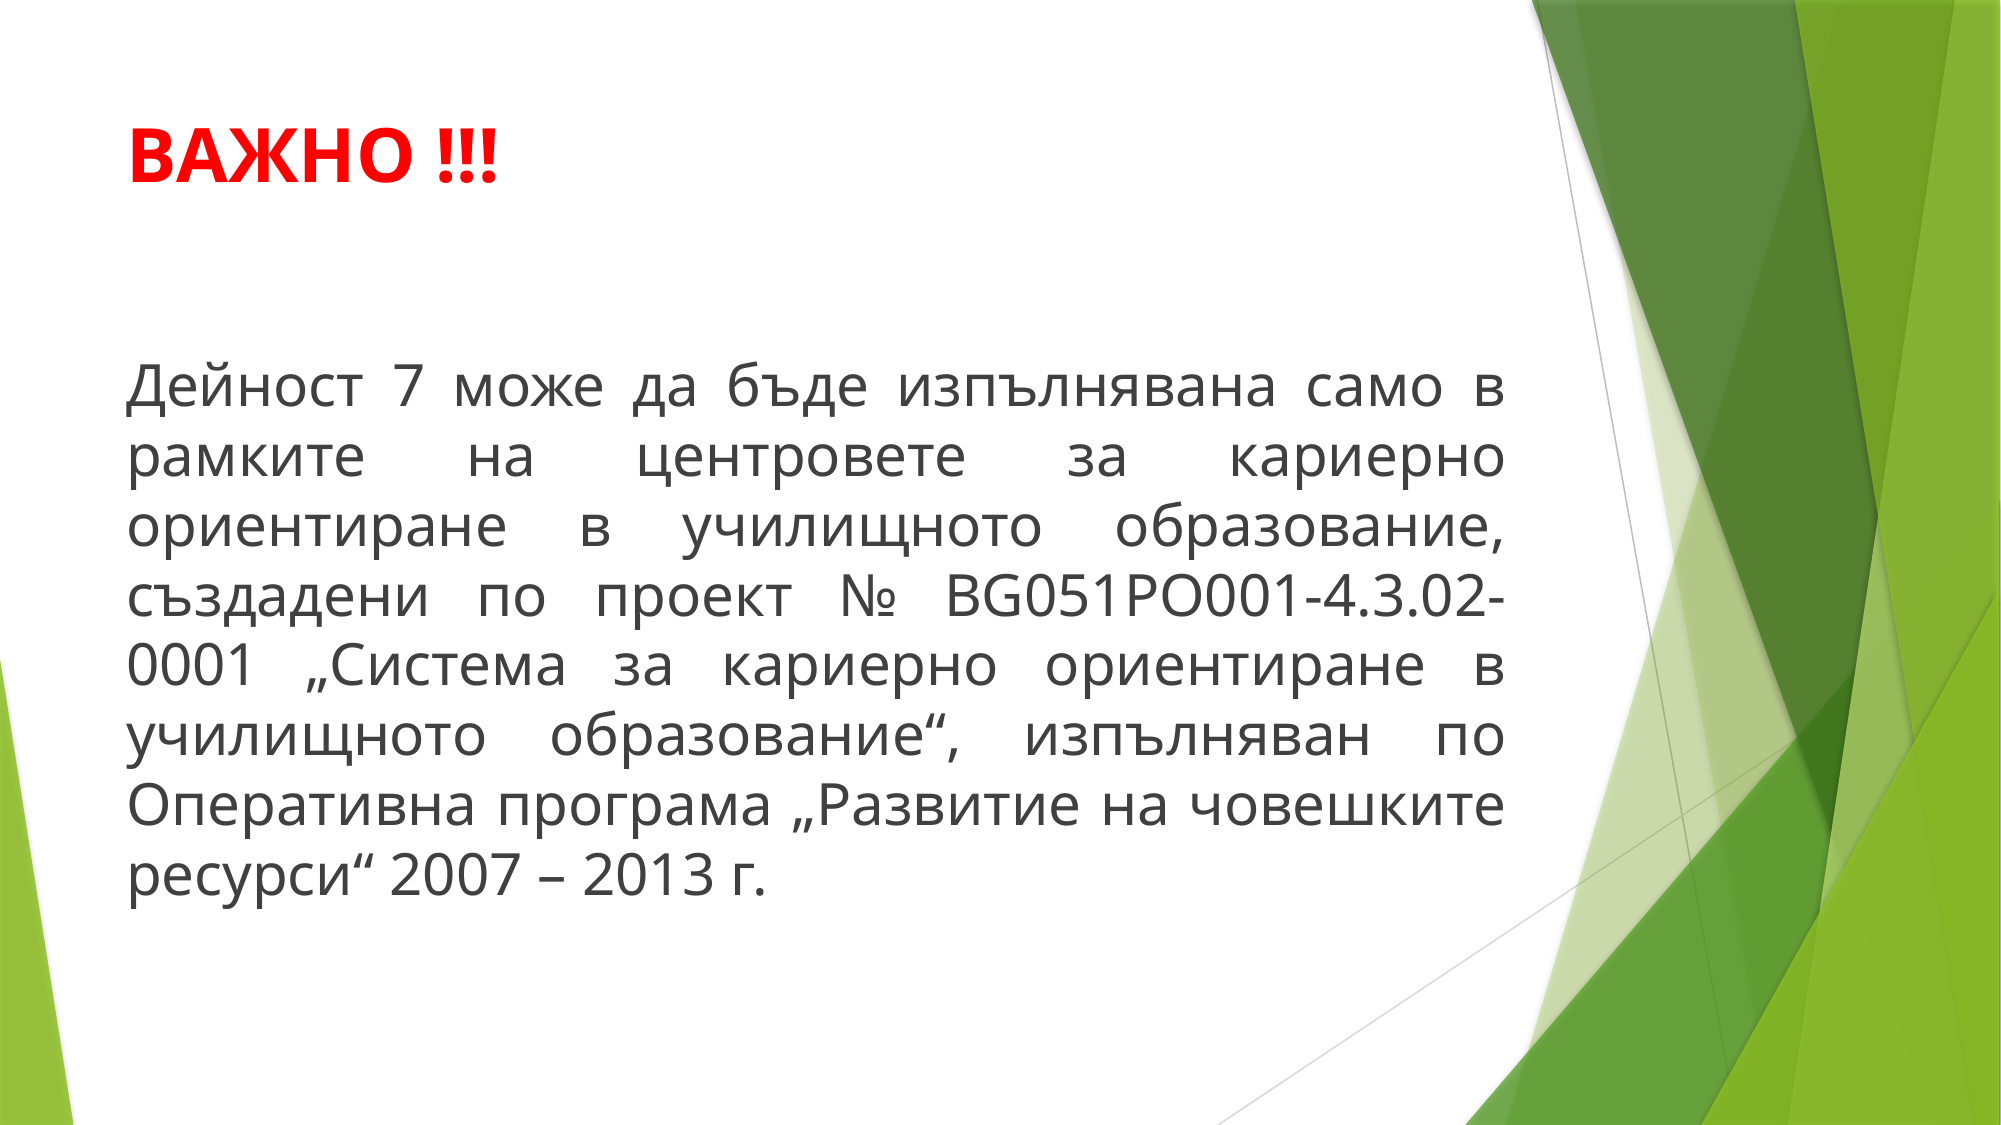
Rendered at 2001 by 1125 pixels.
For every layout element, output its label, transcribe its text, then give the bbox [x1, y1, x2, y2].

list Дейност 7 може да бъде изпълнявана само в рамките на центровете за кариерно ориентиране в училищното образование, създадени по проект № BG051PO001-4.3.02-0001 „Система за кариерно ориентиране в училищното образование“, изпълняван по Оперативна програма „Развитие на човешките ресурси“ 2007 – 2013 г. [111, 249, 1522, 1067]
title ВАЖНО !!! [111, 99, 1522, 214]
